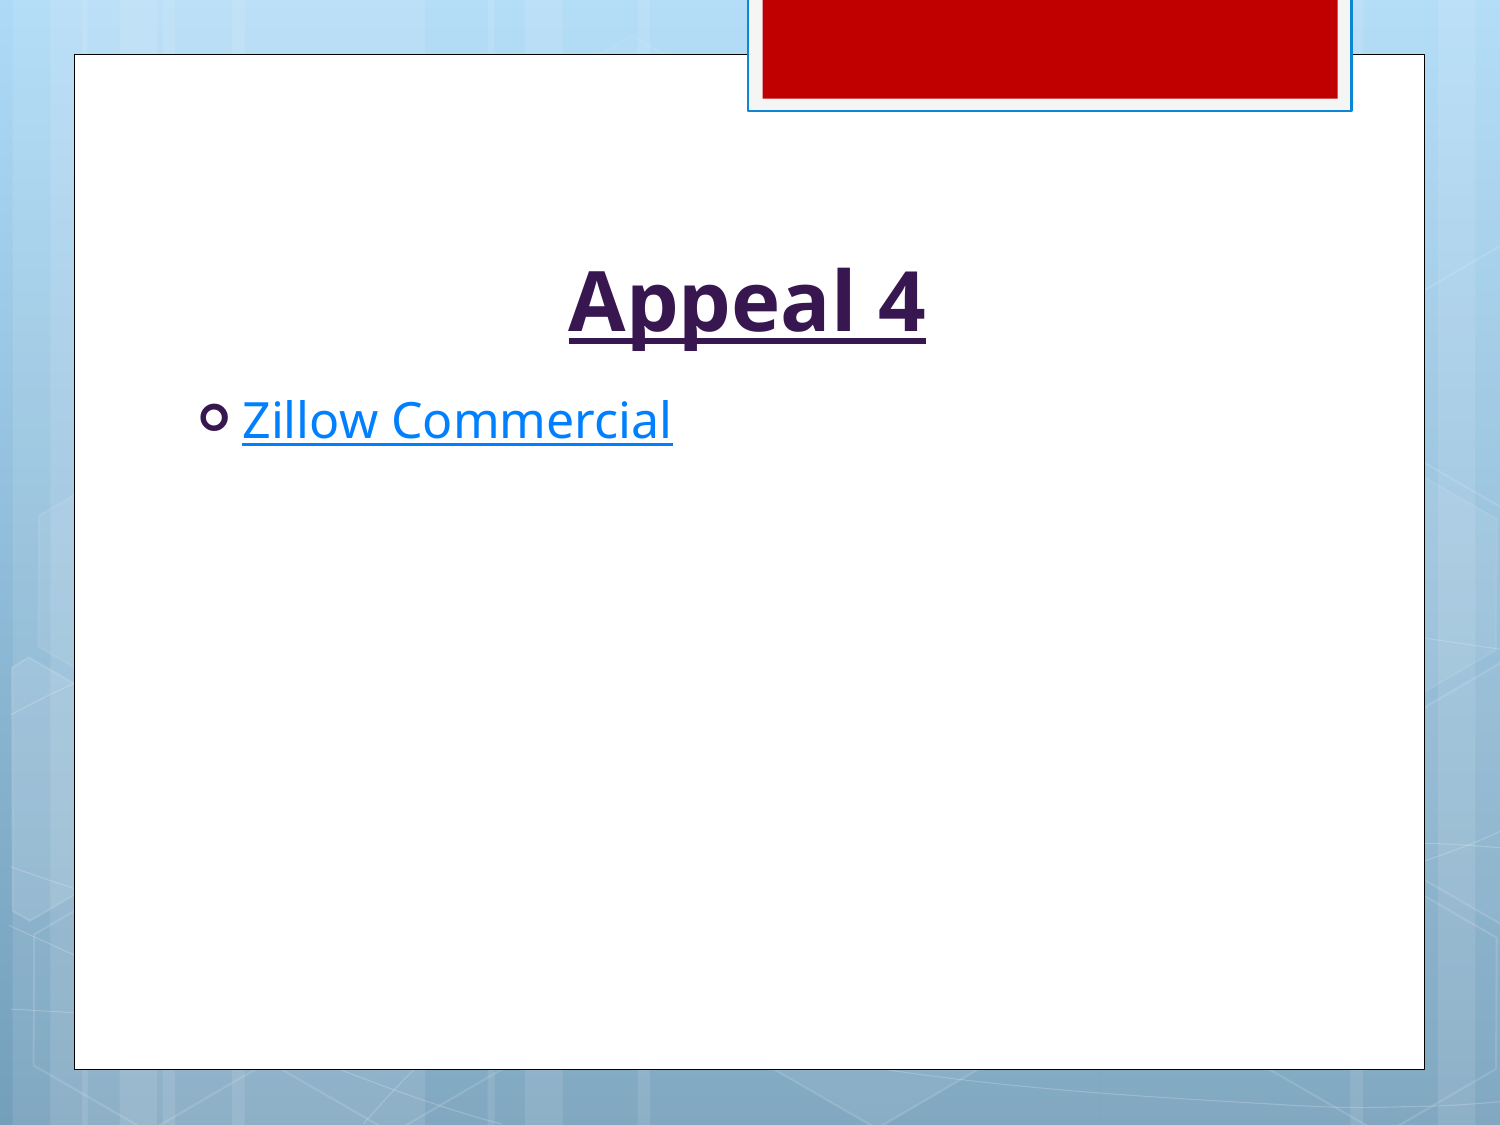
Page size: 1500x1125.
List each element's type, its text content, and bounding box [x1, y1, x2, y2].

title Appeal 4 [171, 168, 1324, 357]
list Zillow Commercial [171, 381, 1283, 957]
